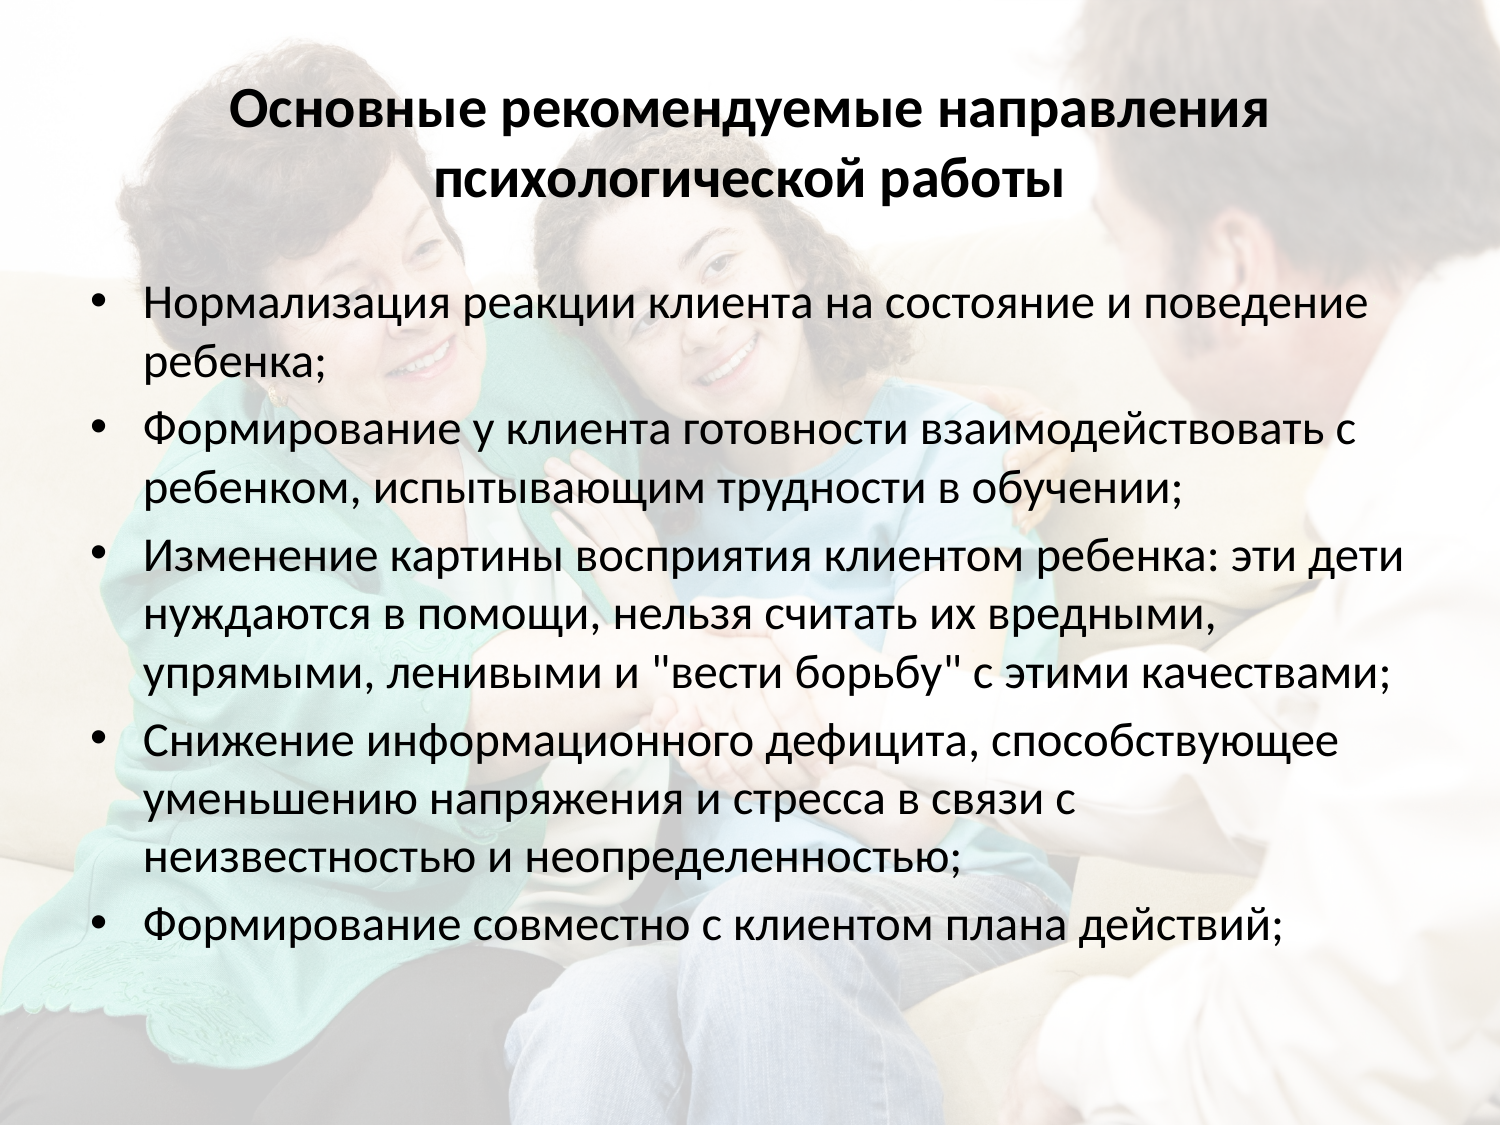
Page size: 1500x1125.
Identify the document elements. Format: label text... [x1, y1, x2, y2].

list Нормализация реакции клиента на состояние и поведение ребенка; Формирование у клиента готовности взаимодействовать с ребенком, испытывающим трудности в обучении; Изменение картины восприятия клиентом ребенка: эти дети нуждаются в помощи, нельзя считать их вредными, упрямыми, ленивыми и "вести борьбу" с этими качествами; Снижение информационного дефицита, способствующее уменьшению напряжения и стресса в связи с неизвестностью и неопределенностью; Формирование совместно с клиентом плана действий; [75, 262, 1425, 1005]
title Основные рекомендуемые направления психологической работы [75, 45, 1425, 233]
